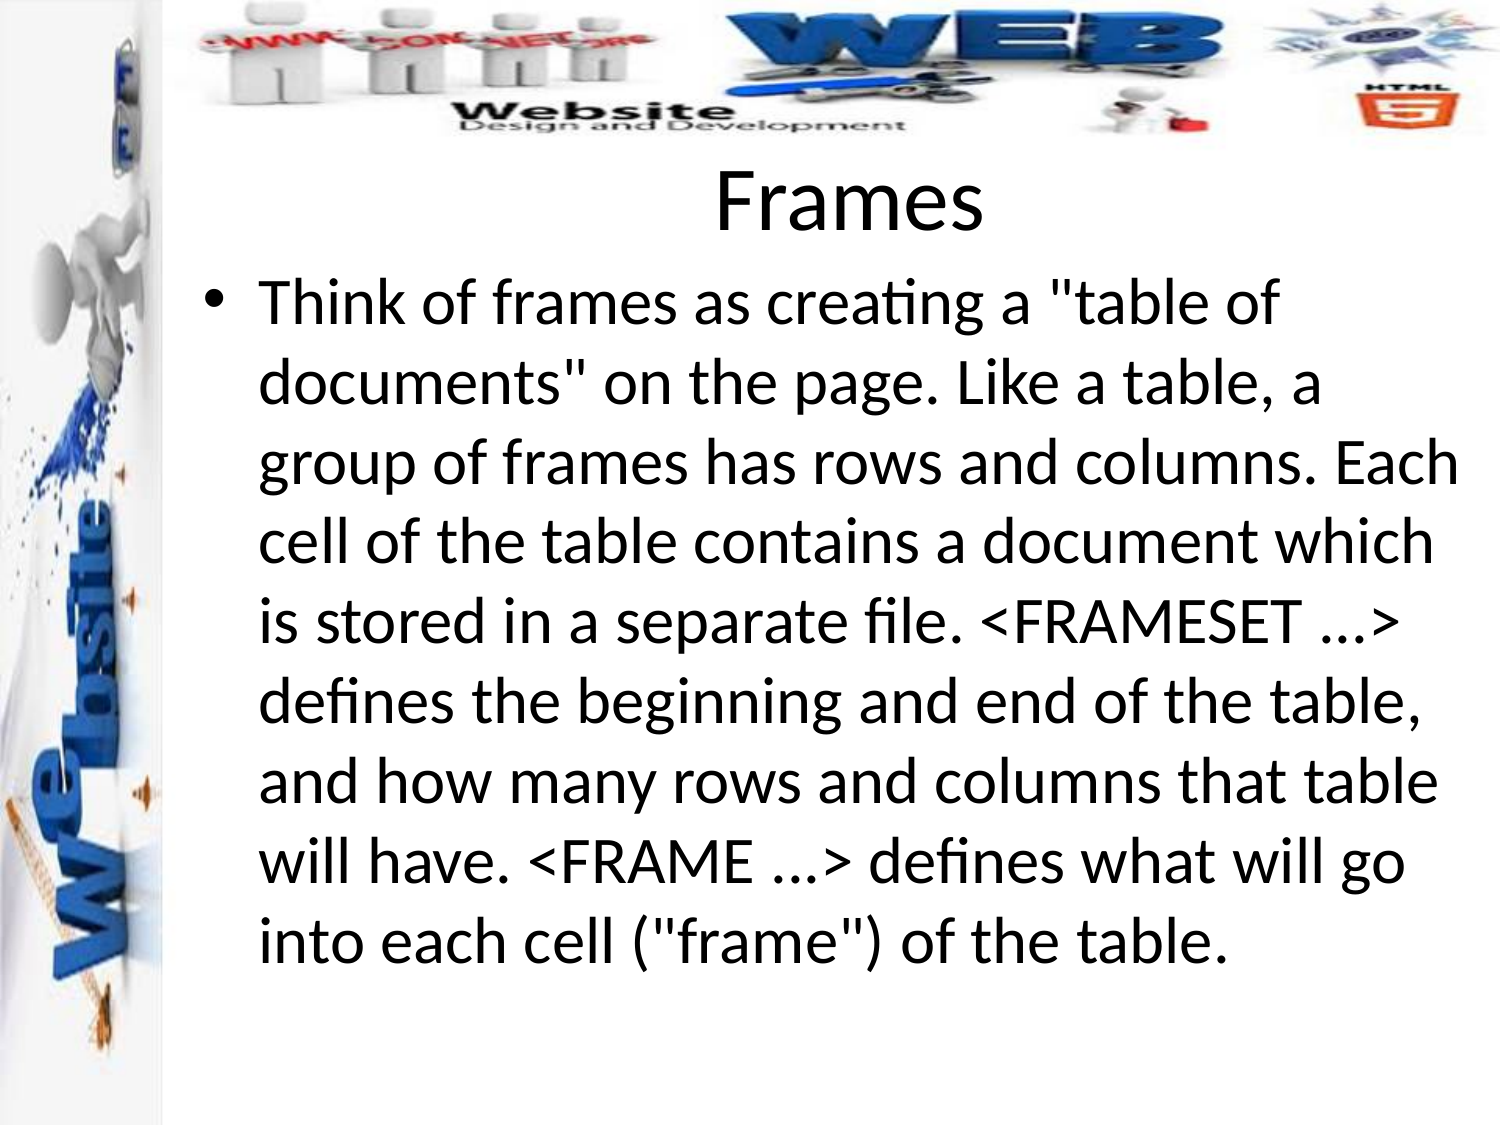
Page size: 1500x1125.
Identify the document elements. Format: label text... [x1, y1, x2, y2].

picture [0, 0, 1500, 1125]
title Frames [174, 99, 1500, 288]
list Think of frames as creating a "table of documents" on the page. Like a table, a group of frames has rows and columns. Each cell of the table contains a document which is stored in a separate file. <FRAMESET ...> defines the beginning and end of the table, and how many rows and columns that table will have. <FRAME ...> defines what will go into each cell ("frame") of the table. [187, 249, 1500, 1125]
